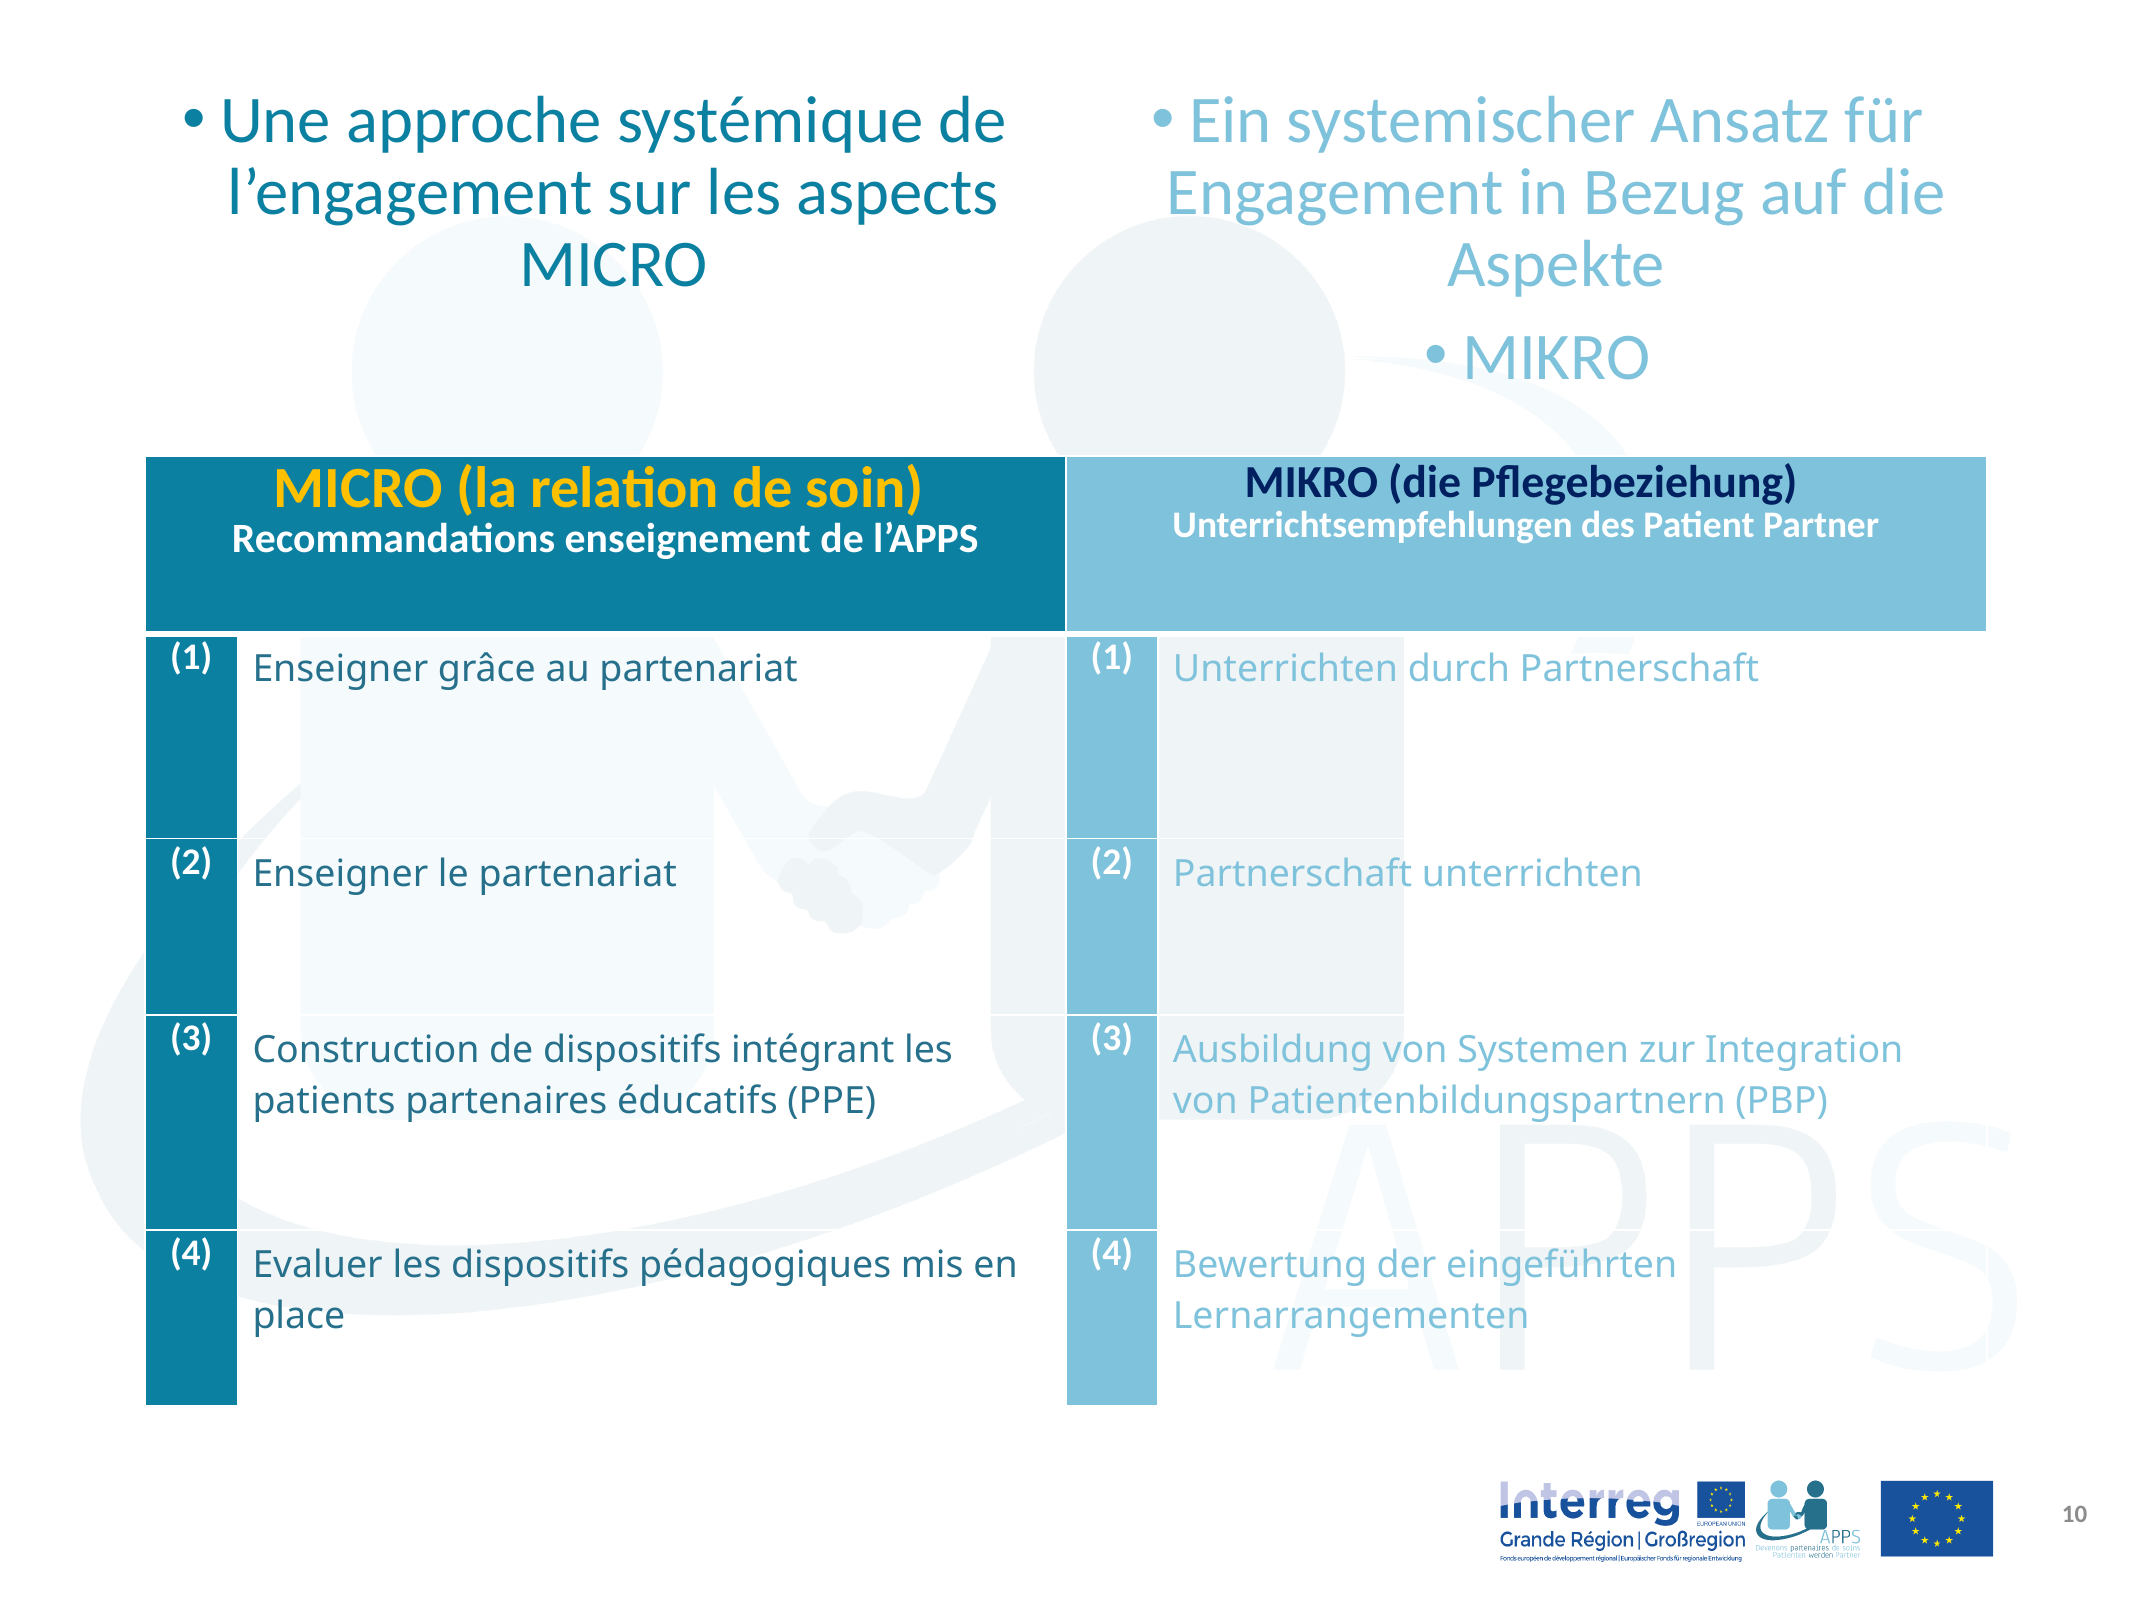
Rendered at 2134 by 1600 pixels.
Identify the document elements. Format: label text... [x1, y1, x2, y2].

table_cell (3) [1067, 1016, 1157, 1229]
table_cell Evaluer les dispositifs pédagogiques mis en place [238, 1231, 1065, 1405]
table_cell (1) [146, 637, 237, 838]
table_cell (2) [146, 839, 237, 1014]
table_cell Enseigner grâce au partenariat [238, 637, 1065, 838]
table_cell (4) [1067, 1231, 1157, 1405]
table_cell (3) [146, 1016, 237, 1229]
slide_number 11 [1622, 1472, 2103, 1553]
list Ein systemischer Ansatz für Engagement in Bezug auf die Aspekte MIKRO [1088, 85, 1987, 456]
table_cell (4) [146, 1231, 237, 1405]
table_header MICRO (la relation de soin) Recommandations enseignement de l’APPS [146, 457, 1065, 631]
table_cell (2) [1067, 839, 1157, 1014]
table_cell Construction de dispositifs intégrant les patients partenaires éducatifs (PPE) [238, 1016, 1065, 1229]
picture [27, 71, 2070, 1571]
table_cell Unterrichten durch Partnerschaft [1159, 637, 1986, 838]
table_cell (1) [1067, 637, 1157, 838]
table_cell Partnerschaft unterrichten [1159, 839, 1986, 1014]
table_cell Ausbildung von Systemen zur Integration von Patientenbildungspartnern (PBP) [1159, 1016, 1986, 1229]
table_cell Bewertung der eingeführten Lernarrangementen [1159, 1231, 1986, 1405]
table_header MIKRO (die Pflegebeziehung) Unterrichtsempfehlungen des Patient Partner [1067, 457, 1986, 631]
table_cell Enseigner le partenariat [238, 839, 1065, 1014]
list Une approche systémique de l’engagement sur les aspects MICRO [145, 85, 1044, 398]
